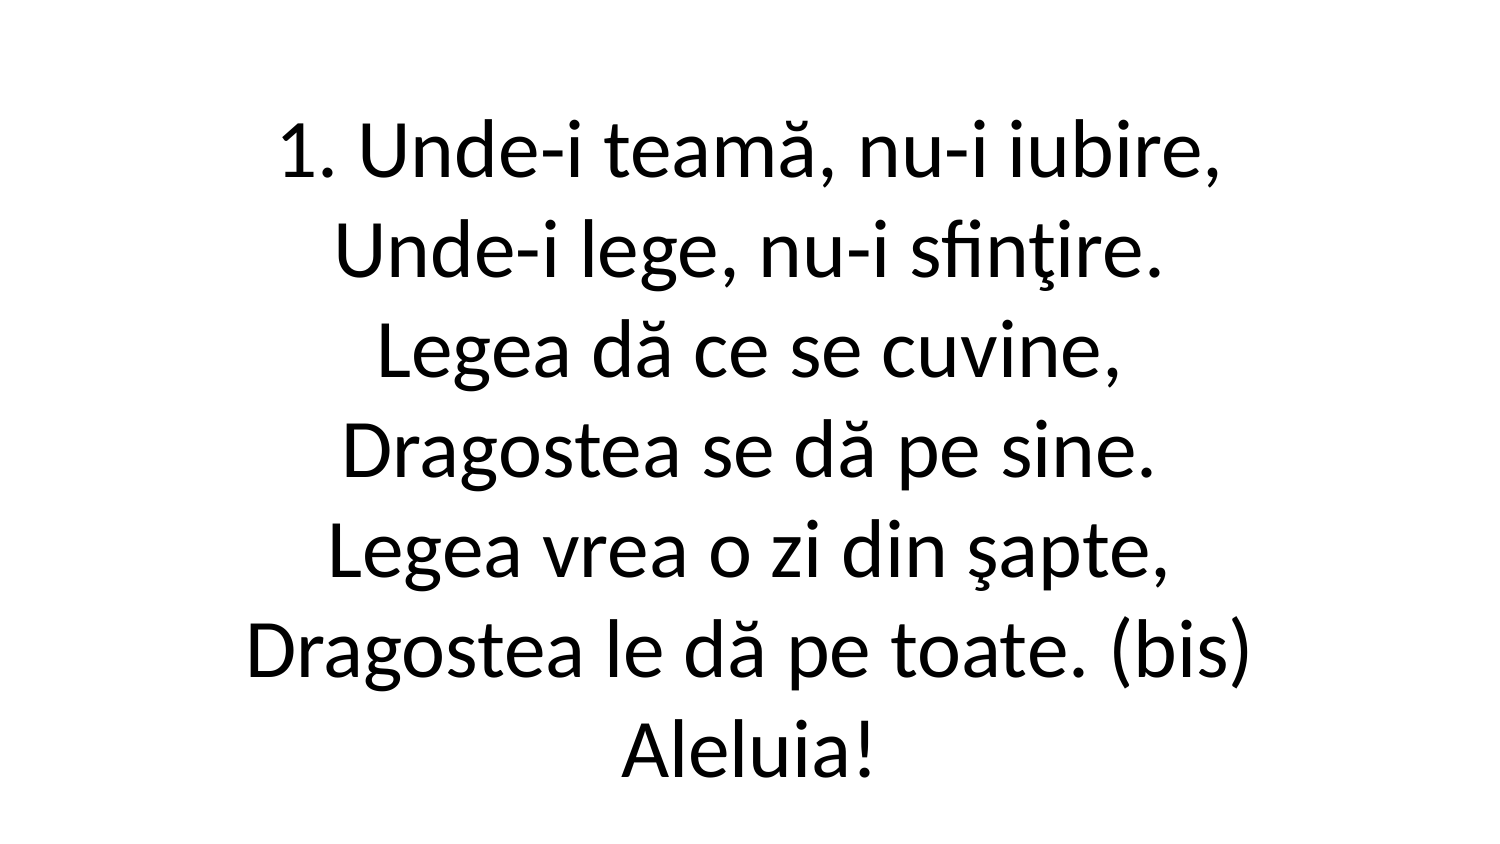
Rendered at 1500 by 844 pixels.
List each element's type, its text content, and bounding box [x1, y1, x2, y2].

text_box 1. Unde-i teamă, nu-i iubire, Unde-i lege, nu-i sfinţire. Legea dă ce se cuvine, Dragostea se dă pe sine. Legea vrea o zi din şapte, Dragostea le dă pe toate. (bis) Aleluia! [230, 42, 1270, 802]
